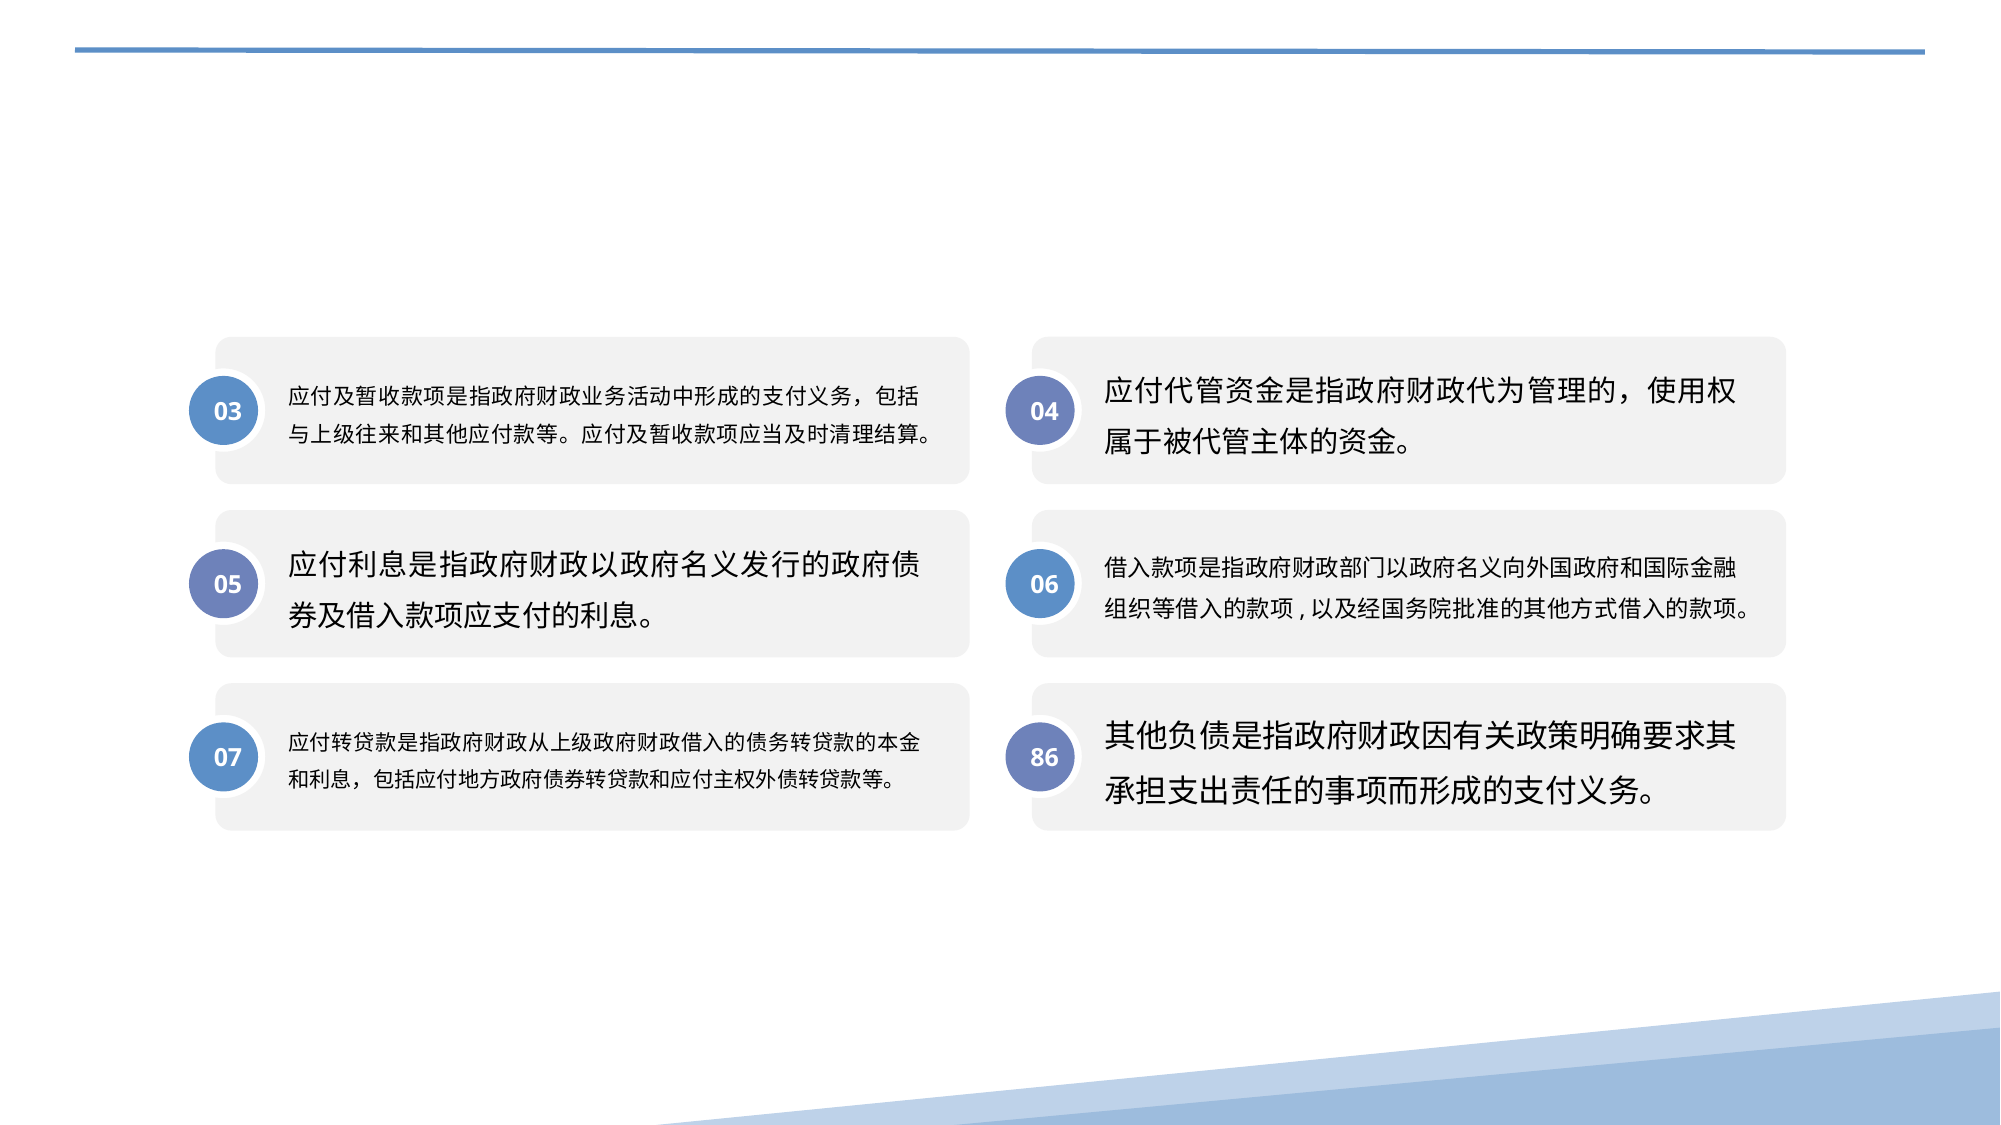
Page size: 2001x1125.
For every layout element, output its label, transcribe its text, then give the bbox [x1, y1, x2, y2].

text_box 03 [187, 374, 260, 447]
text_box [1030, 335, 1788, 486]
text_box [214, 335, 971, 486]
text_box [214, 682, 971, 832]
text_box [214, 508, 971, 659]
text_box [1030, 508, 1788, 659]
text_box 应付利息是指政府财政以政府名义发行的政府债券及借入款项应支付的利息。 [273, 521, 936, 647]
text_box [1030, 682, 1788, 832]
text_box 06 [1004, 547, 1076, 620]
text_box 86 [1004, 721, 1076, 793]
text_box 应付转贷款是指政府财政从上级政府财政借入的债务转贷款的本金和利息，包括应付地方政府债券转贷款和应付主权外债转贷款等。 [273, 694, 936, 820]
text_box 借入款项是指政府财政部门以政府名义向外国政府和国际金融组织等借入的款项,以及经国务院批准的其他方式借入的款项。 [1089, 521, 1753, 647]
text_box 07 [187, 721, 260, 793]
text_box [74, 49, 1925, 53]
text_box 应付及暂收款项是指政府财政业务活动中形成的支付义务，包括与上级往来和其他应付款等。应付及暂收款项应当及时清理结算。 [273, 348, 936, 473]
text_box 04 [1004, 374, 1076, 446]
text_box 应付代管资金是指政府财政代为管理的，使用权属于被代管主体的资金。 [1089, 347, 1753, 473]
text_box 05 [187, 548, 260, 620]
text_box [656, 991, 2000, 1125]
text_box 其他负债是指政府财政因有关政策明确要求其承担支出责任的事项而形成的支付义务。 [1089, 694, 1753, 820]
